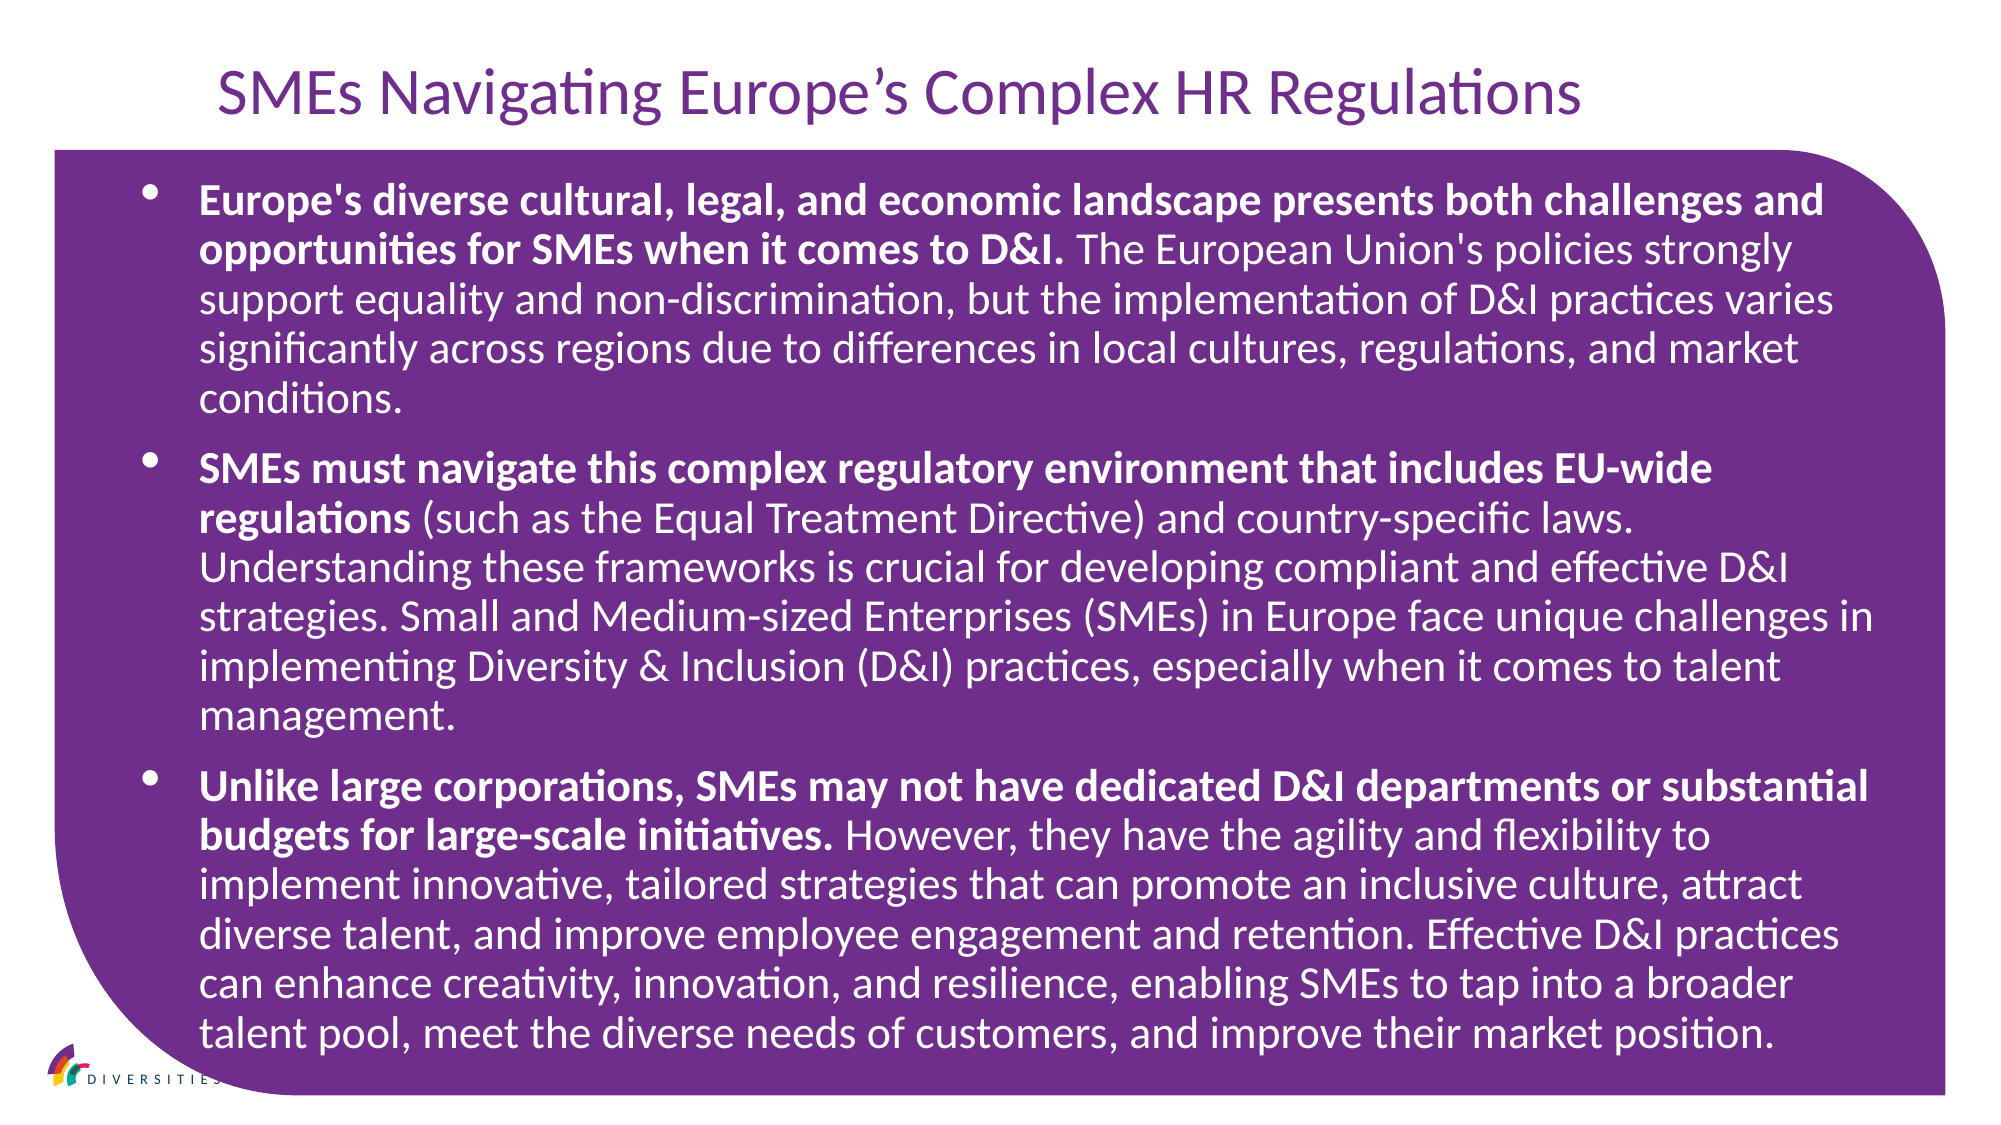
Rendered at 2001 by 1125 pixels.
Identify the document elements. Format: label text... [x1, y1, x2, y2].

list Europe's diverse cultural, legal, and economic landscape presents both challenges and opportunities for SMEs when it comes to D&I. The European Union's policies strongly support equality and non-discrimination, but the implementation of D&I practices varies significantly across regions due to differences in local cultures, regulations, and market conditions. SMEs must navigate this complex regulatory environment that includes EU-wide regulations (such as the Equal Treatment Directive) and country-specific laws. Understanding these frameworks is crucial for developing compliant and effective D&I strategies. Small and Medium-sized Enterprises (SMEs) in Europe face unique challenges in implementing Diversity & Inclusion (D&I) practices, especially when it comes to talent management. Unlike large corporations, SMEs may not have dedicated D&I departments or substantial budgets for large-scale initiatives. However, they have the agility and flexibility to implement innovative, tailored strategies that can promote an inclusive culture, attract diverse talent, and improve employee engagement and retention. Effective D&I practices can enhance creativity, innovation, and resilience, enabling SMEs to tap into a broader talent pool, meet the diverse needs of customers, and improve their market position. [127, 168, 1907, 734]
list SMEs Navigating Europe’s Complex HR Regulations [202, 49, 1941, 182]
